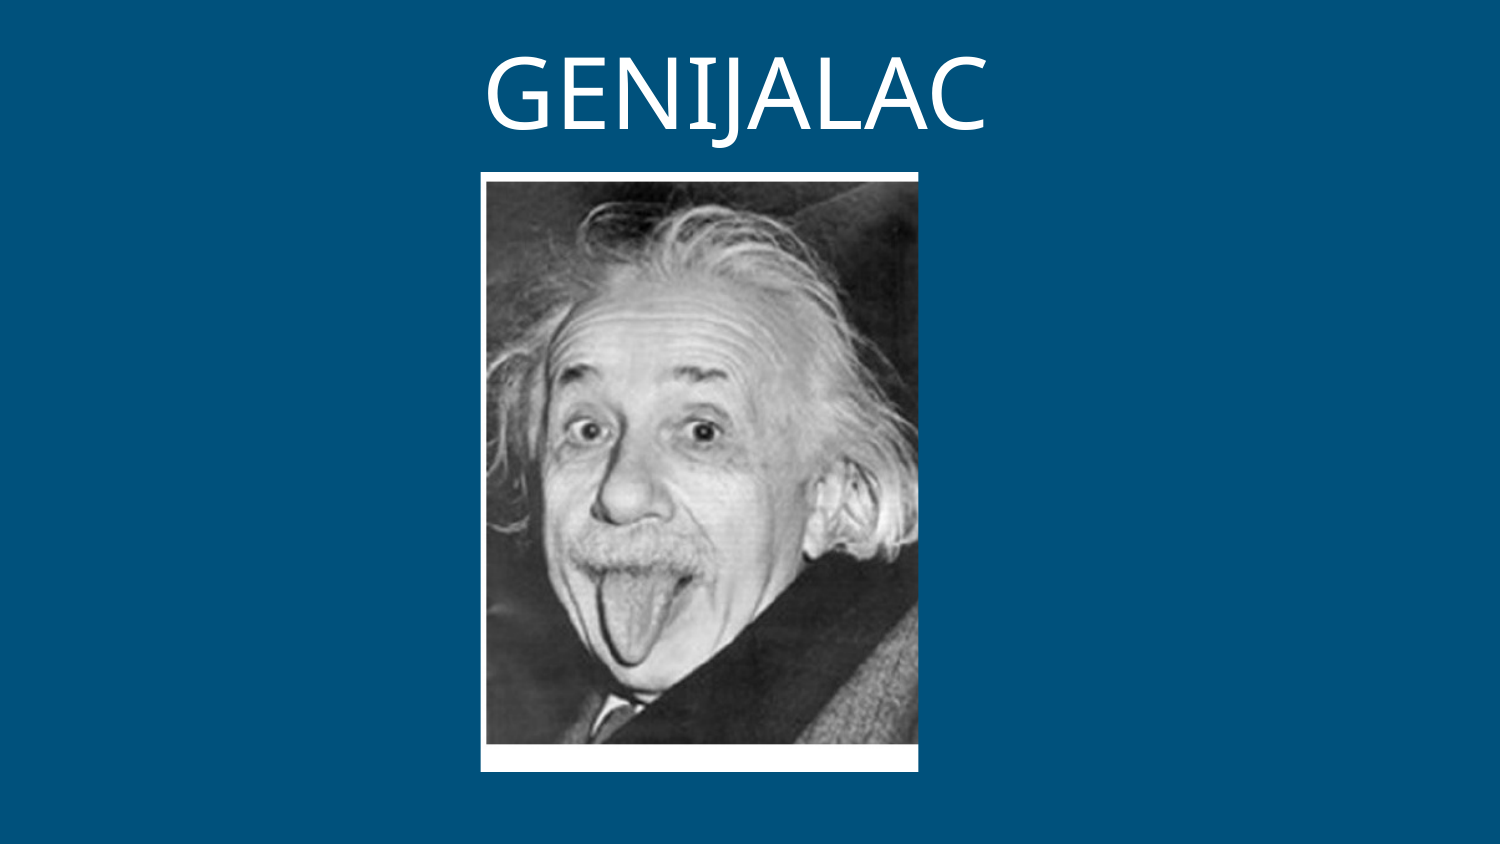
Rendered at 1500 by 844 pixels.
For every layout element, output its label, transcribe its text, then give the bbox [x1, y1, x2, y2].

picture [481, 173, 918, 771]
title GENIJALAC [62, 15, 1411, 165]
